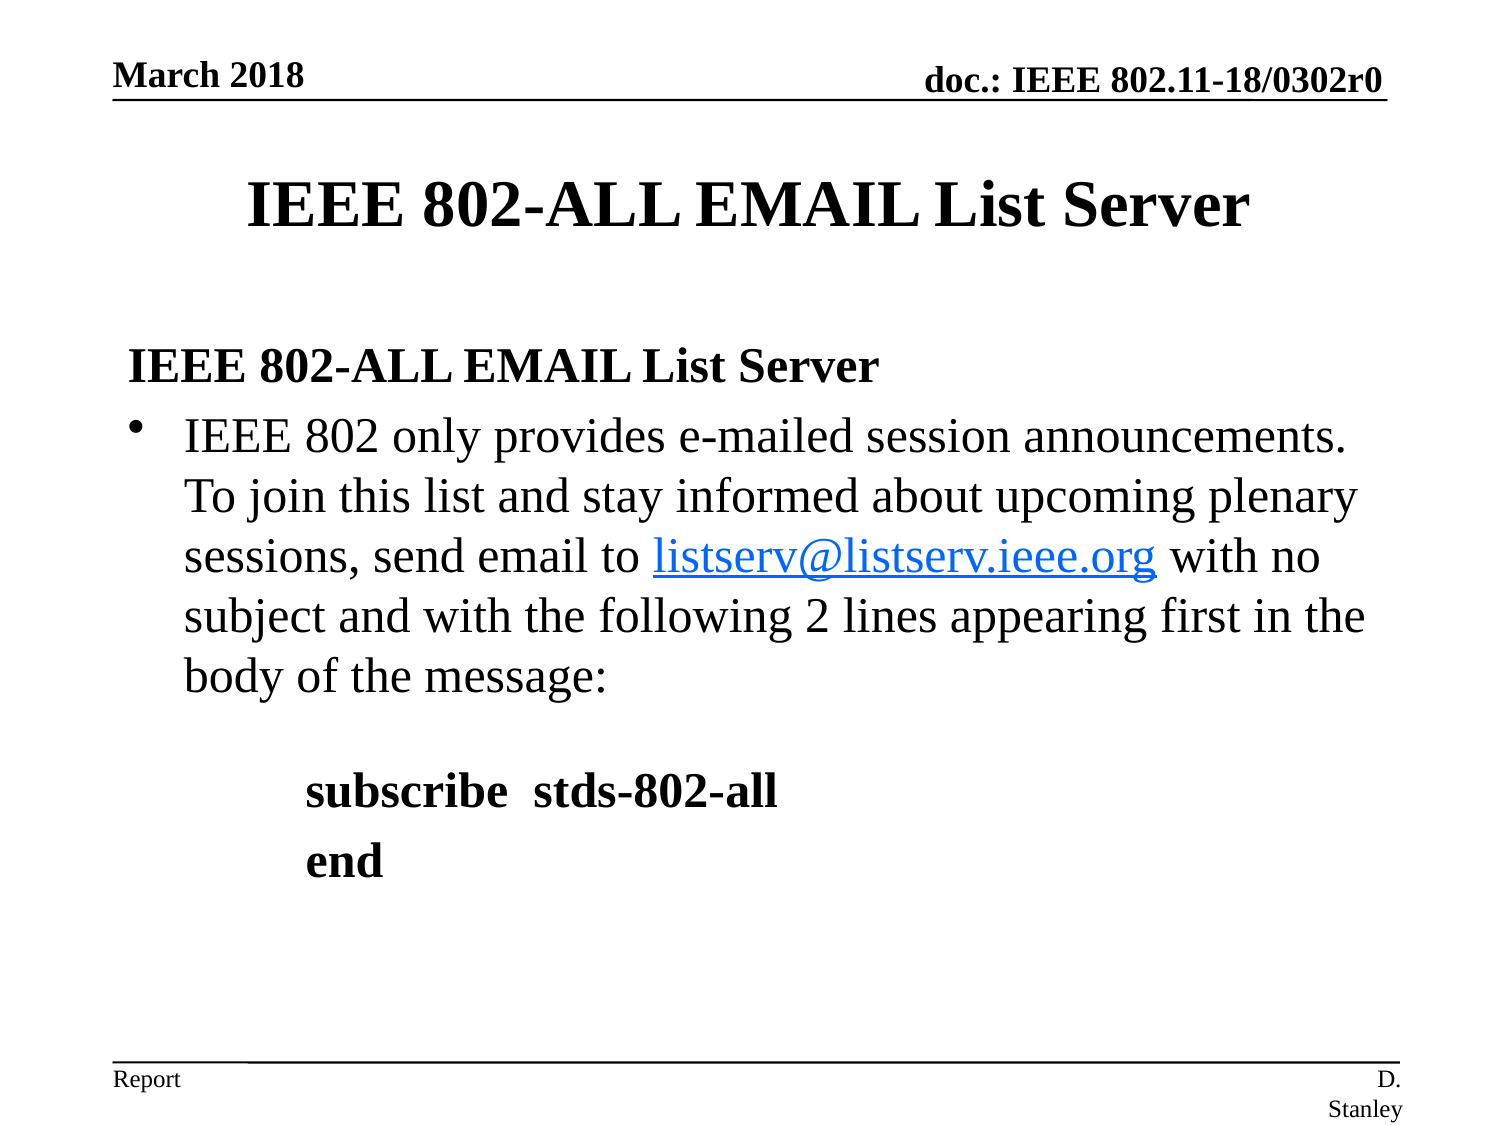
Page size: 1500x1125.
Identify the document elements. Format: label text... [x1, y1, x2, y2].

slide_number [112, 49, 401, 96]
footer D. Stanley, HP Enterprise [1324, 1061, 1402, 1093]
title IEEE 802-ALL EMAIL List Server [112, 112, 1388, 288]
list IEEE 802-ALL EMAIL List Server IEEE 802 only provides e-mailed session announcements. To join this list and stay informed about upcoming plenary sessions, send email to listserv@listserv.ieee.org with no subject and with the following 2 lines appearing first in the body of the message: subscribe stds-802-all end [112, 324, 1388, 1038]
